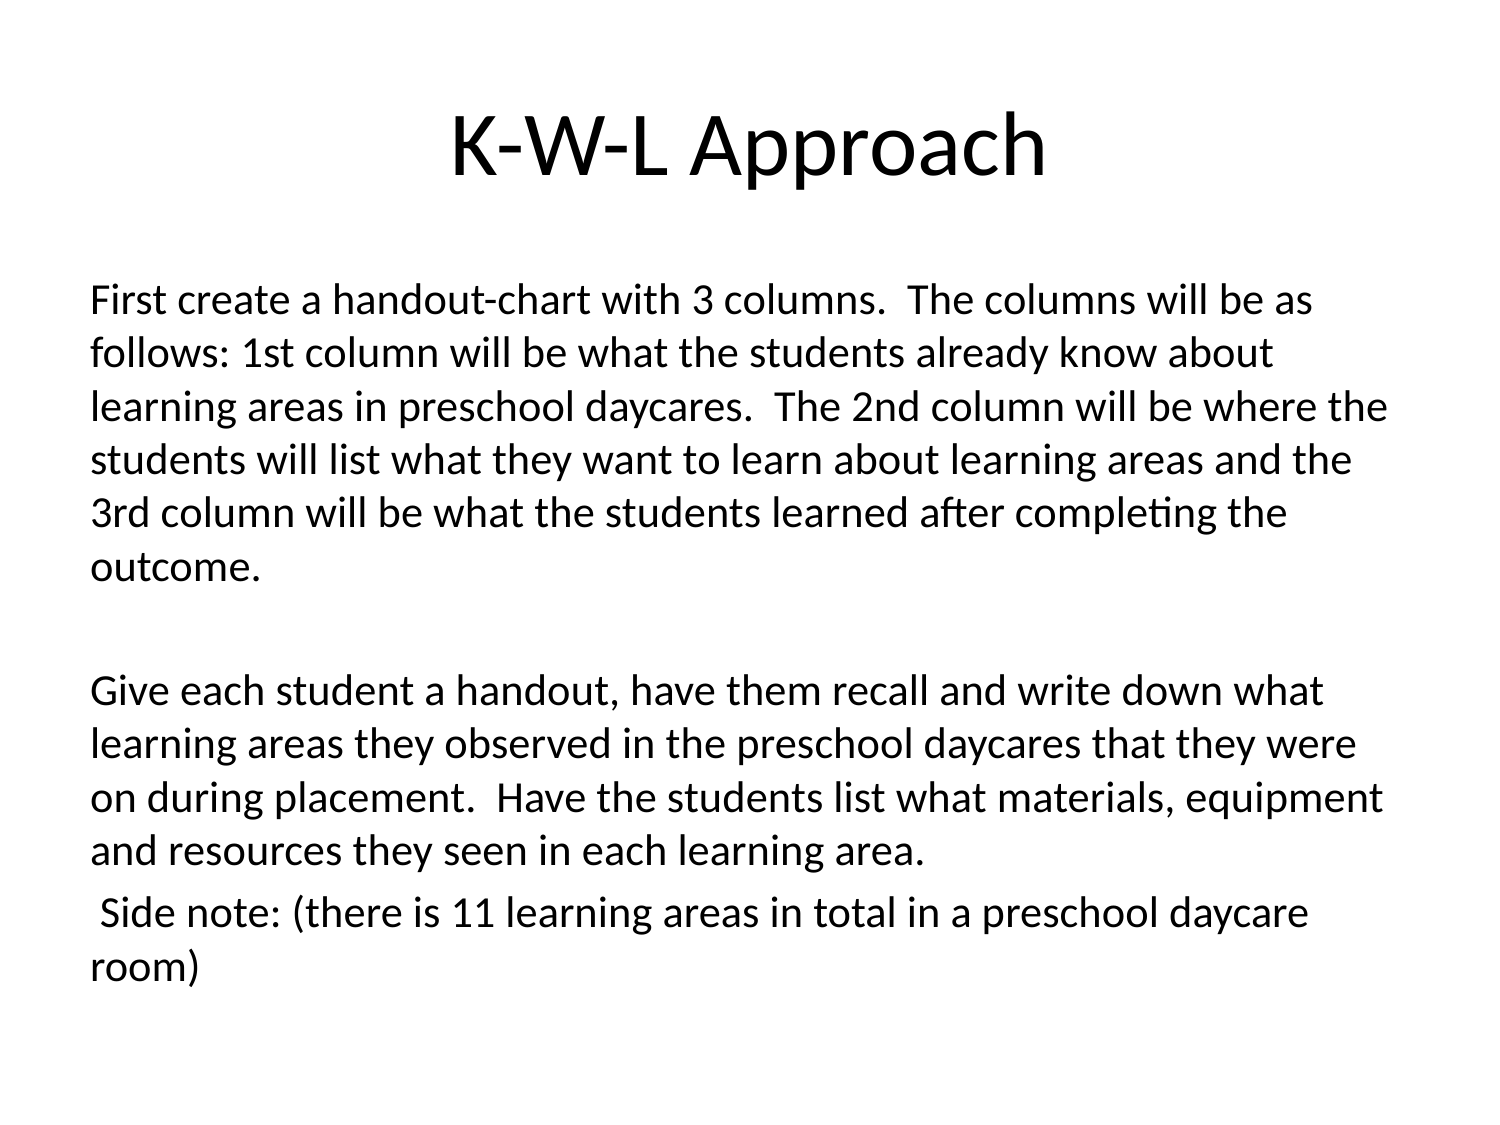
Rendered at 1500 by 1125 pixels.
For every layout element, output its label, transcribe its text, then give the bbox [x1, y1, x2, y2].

title K-W-L Approach [75, 45, 1425, 233]
list First create a handout-chart with 3 columns. The columns will be as follows: 1st column will be what the students already know about learning areas in preschool daycares. The 2nd column will be where the students will list what they want to learn about learning areas and the 3rd column will be what the students learned after completing the outcome. Give each student a handout, have them recall and write down what learning areas they observed in the preschool daycares that they were on during placement. Have the students list what materials, equipment and resources they seen in each learning area. Side note: (there is 11 learning areas in total in a preschool daycare room) [75, 262, 1425, 1005]
